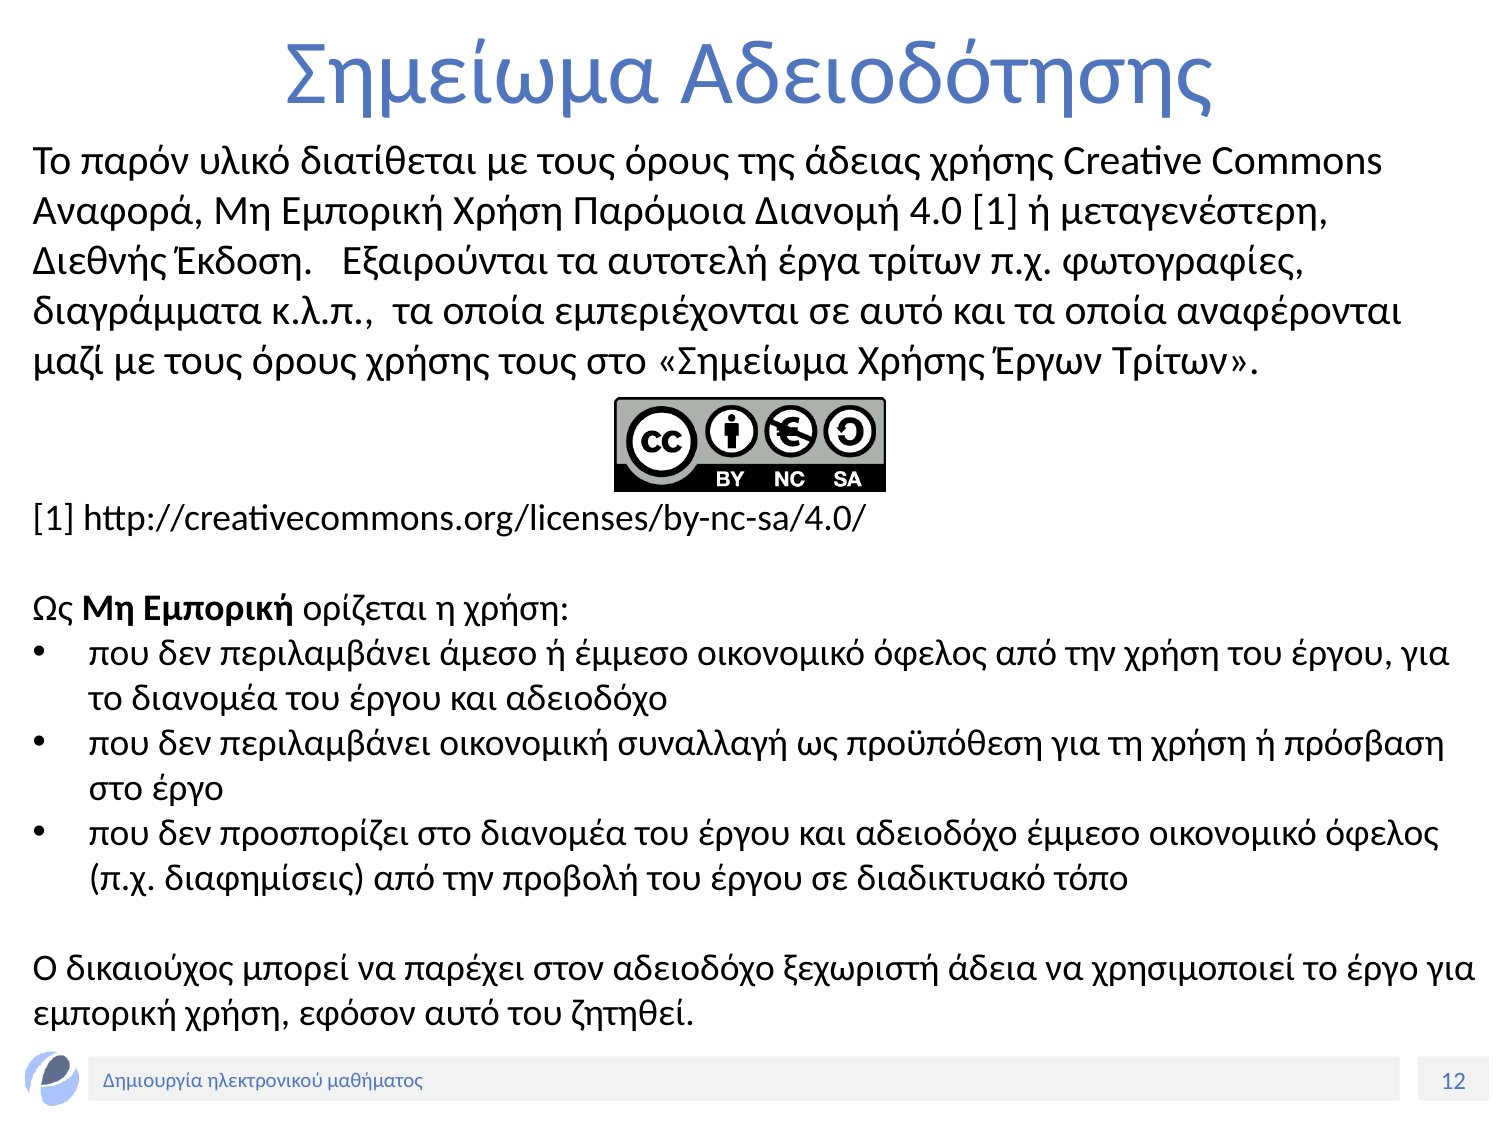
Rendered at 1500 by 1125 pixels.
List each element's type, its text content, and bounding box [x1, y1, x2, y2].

title Σημείωμα Αδειοδότησης [75, 0, 1425, 125]
list Το παρόν υλικό διατίθεται με τους όρους της άδειας χρήσης Creative Commons Αναφορά, Μη Εμπορική Χρήση Παρόμοια Διανομή 4.0 [1] ή μεταγενέστερη, Διεθνής Έκδοση. Εξαιρούνται τα αυτοτελή έργα τρίτων π.χ. φωτογραφίες, διαγράμματα κ.λ.π., τα οποία εμπεριέχονται σε αυτό και τα οποία αναφέρονται μαζί με τους όρους χρήσης τους στο «Σημείωμα Χρήσης Έργων Τρίτων». [17, 125, 1483, 362]
text_box [1] http://creativecommons.org/licenses/by-nc-sa/4.0/ Ως Μη Εμπορική ορίζεται η χρήση: που δεν περιλαμβάνει άμεσο ή έμμεσο οικονομικό όφελος από την χρήση του έργου, για το διανομέα του έργου και αδειοδόχο που δεν περιλαμβάνει οικονομική συναλλαγή ως προϋπόθεση για τη χρήση ή πρόσβαση στο έργο που δεν προσπορίζει στο διανομέα του έργου και αδειοδόχο έμμεσο οικονομικό όφελος (π.χ. διαφημίσεις) από την προβολή του έργου σε διαδικτυακό τόπο Ο δικαιούχος μπορεί να παρέχει στον αδειοδόχο ξεχωριστή άδεια να χρησιμοποιεί το έργο για εμπορική χρήση, εφόσον αυτό του ζητηθεί. [17, 479, 1500, 1047]
picture [614, 396, 886, 492]
